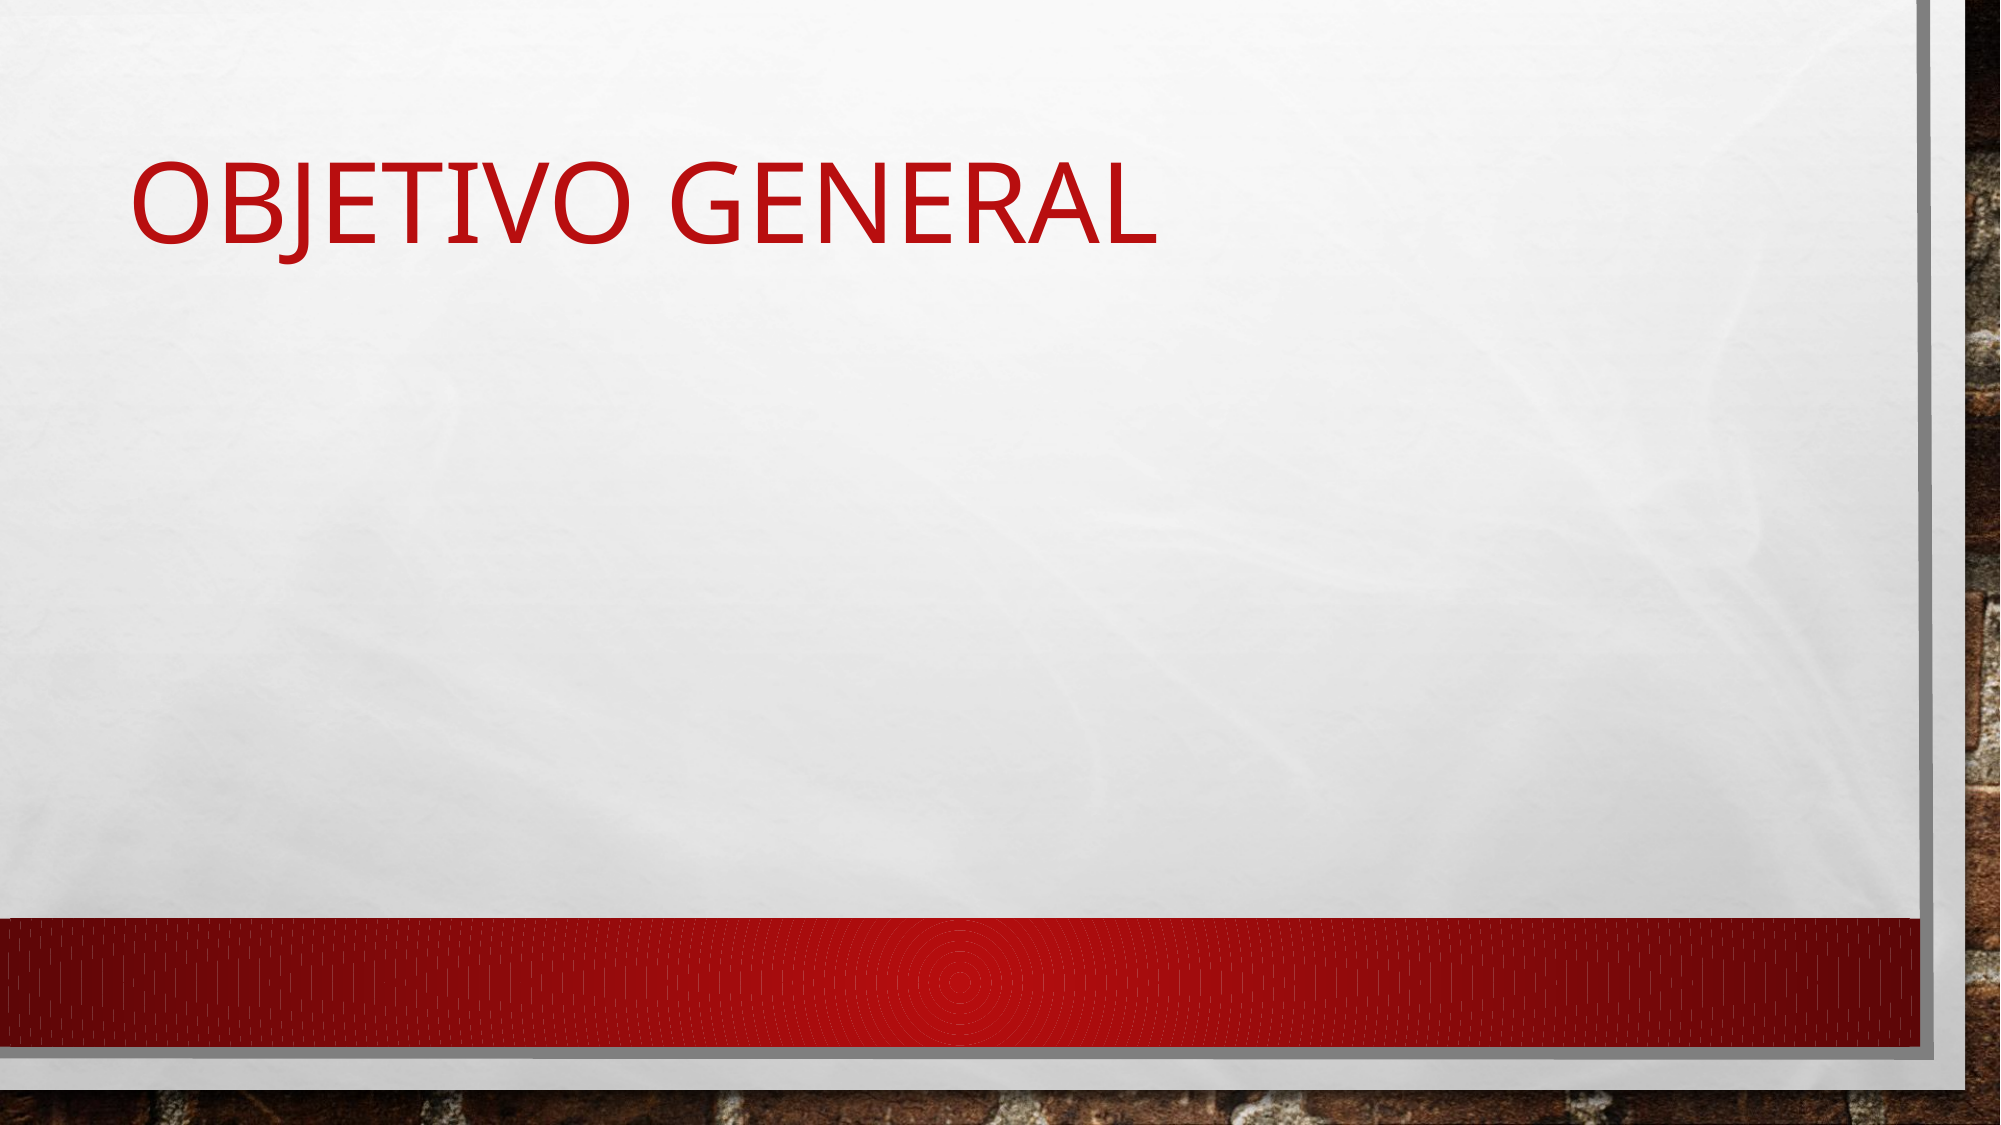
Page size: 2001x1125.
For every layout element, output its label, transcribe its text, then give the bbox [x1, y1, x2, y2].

picture [0, 0, 2001, 1125]
title OBJETIVO GENERAL [112, 112, 1818, 302]
picture [0, 0, 1919, 918]
